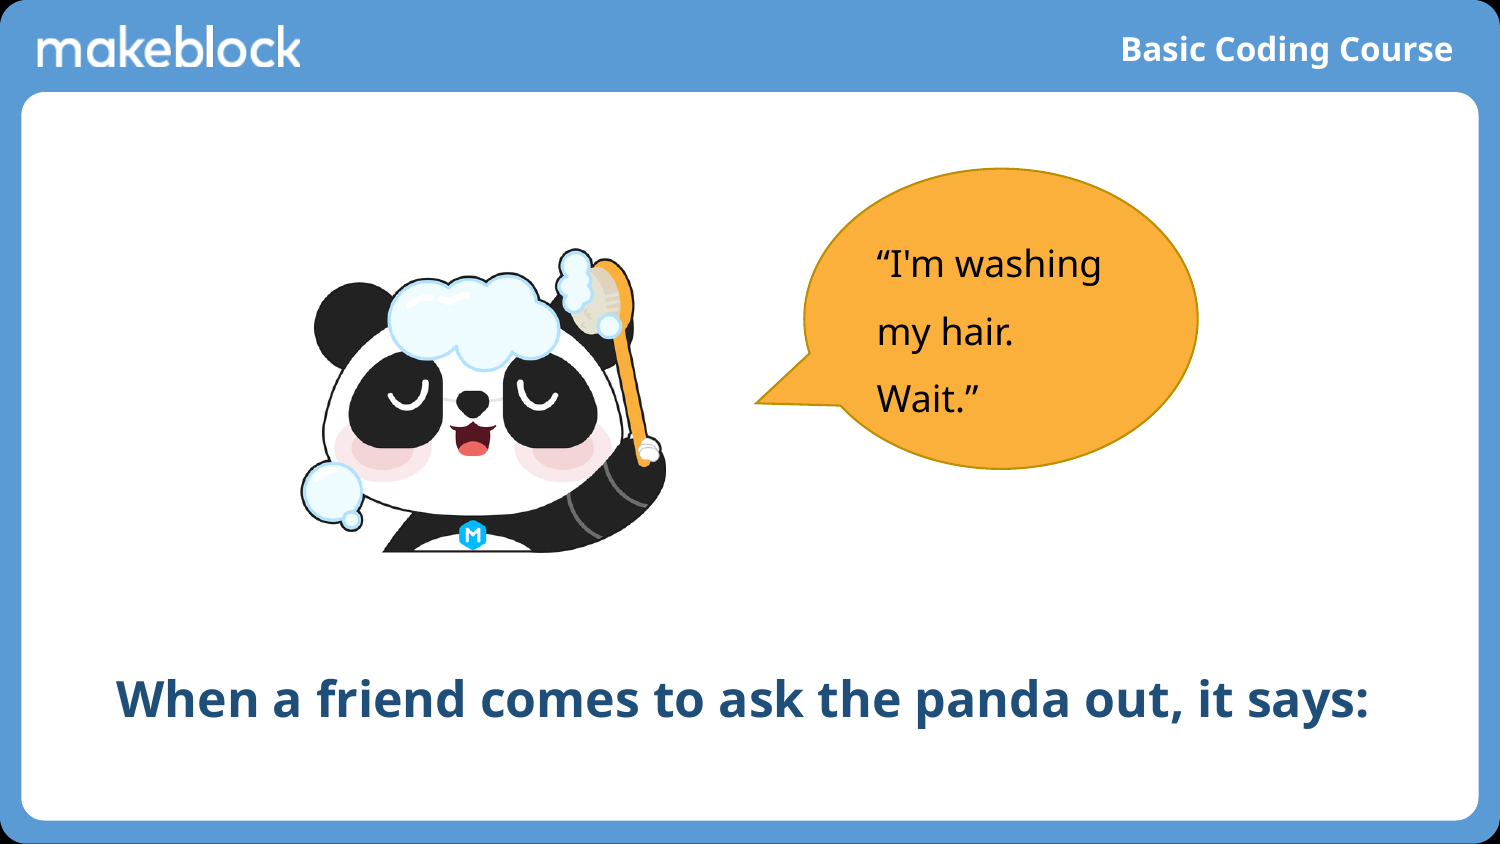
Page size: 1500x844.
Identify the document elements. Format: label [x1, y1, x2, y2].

text_box [0, 0, 1500, 844]
picture [299, 248, 666, 553]
